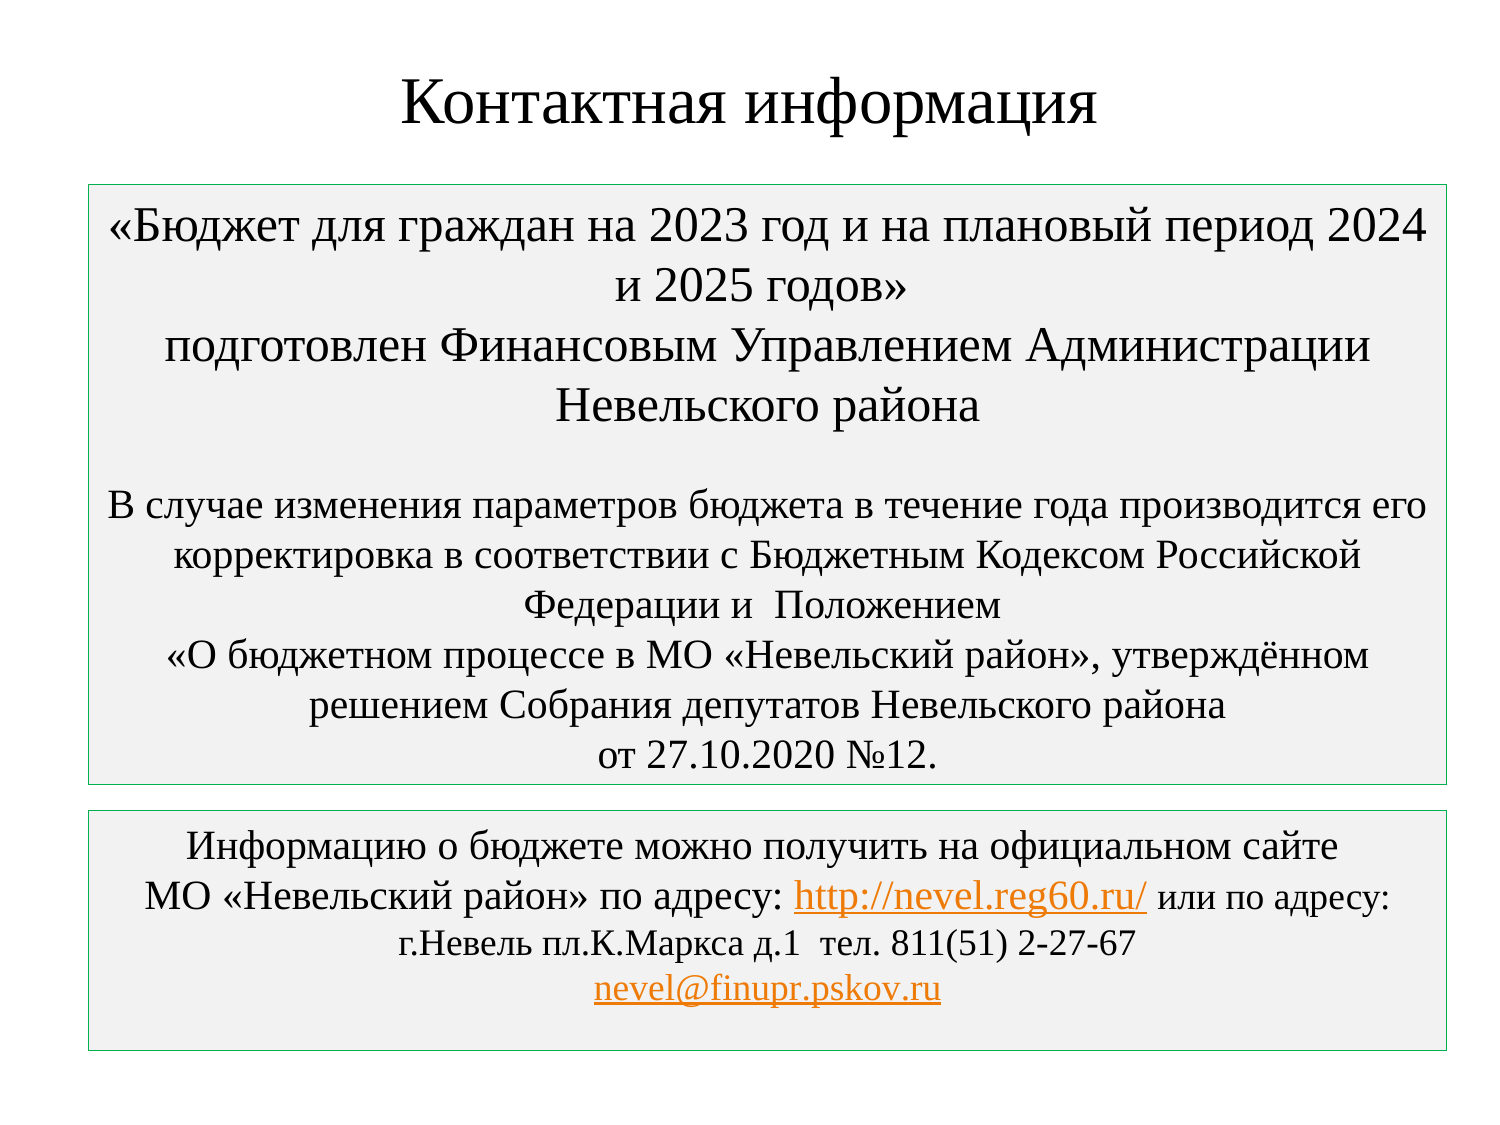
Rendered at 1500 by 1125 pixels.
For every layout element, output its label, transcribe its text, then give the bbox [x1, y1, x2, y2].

text_box «Бюджет для граждан на 2023 год и на плановый период 2024 и 2025 годов» подготовлен Финансовым Управлением Администрации Невельского района В случае изменения параметров бюджета в течение года производится его корректировка в соответствии с Бюджетным Кодексом Российской Федерации и Положением «О бюджетном процессе в МО «Невельский район», утверждённом решением Собрания депутатов Невельского района от 27.10.2020 №12. [88, 184, 1447, 785]
title Контактная информация [75, 54, 1425, 149]
text_box Информацию о бюджете можно получить на официальном сайте МО «Невельский район» по адресу: http://nevel.reg60.ru/ или по адресу: г.Невель пл.К.Маркса д.1 тел. 811(51) 2-27-67 nevel@finupr.pskov.ru [88, 810, 1447, 1051]
